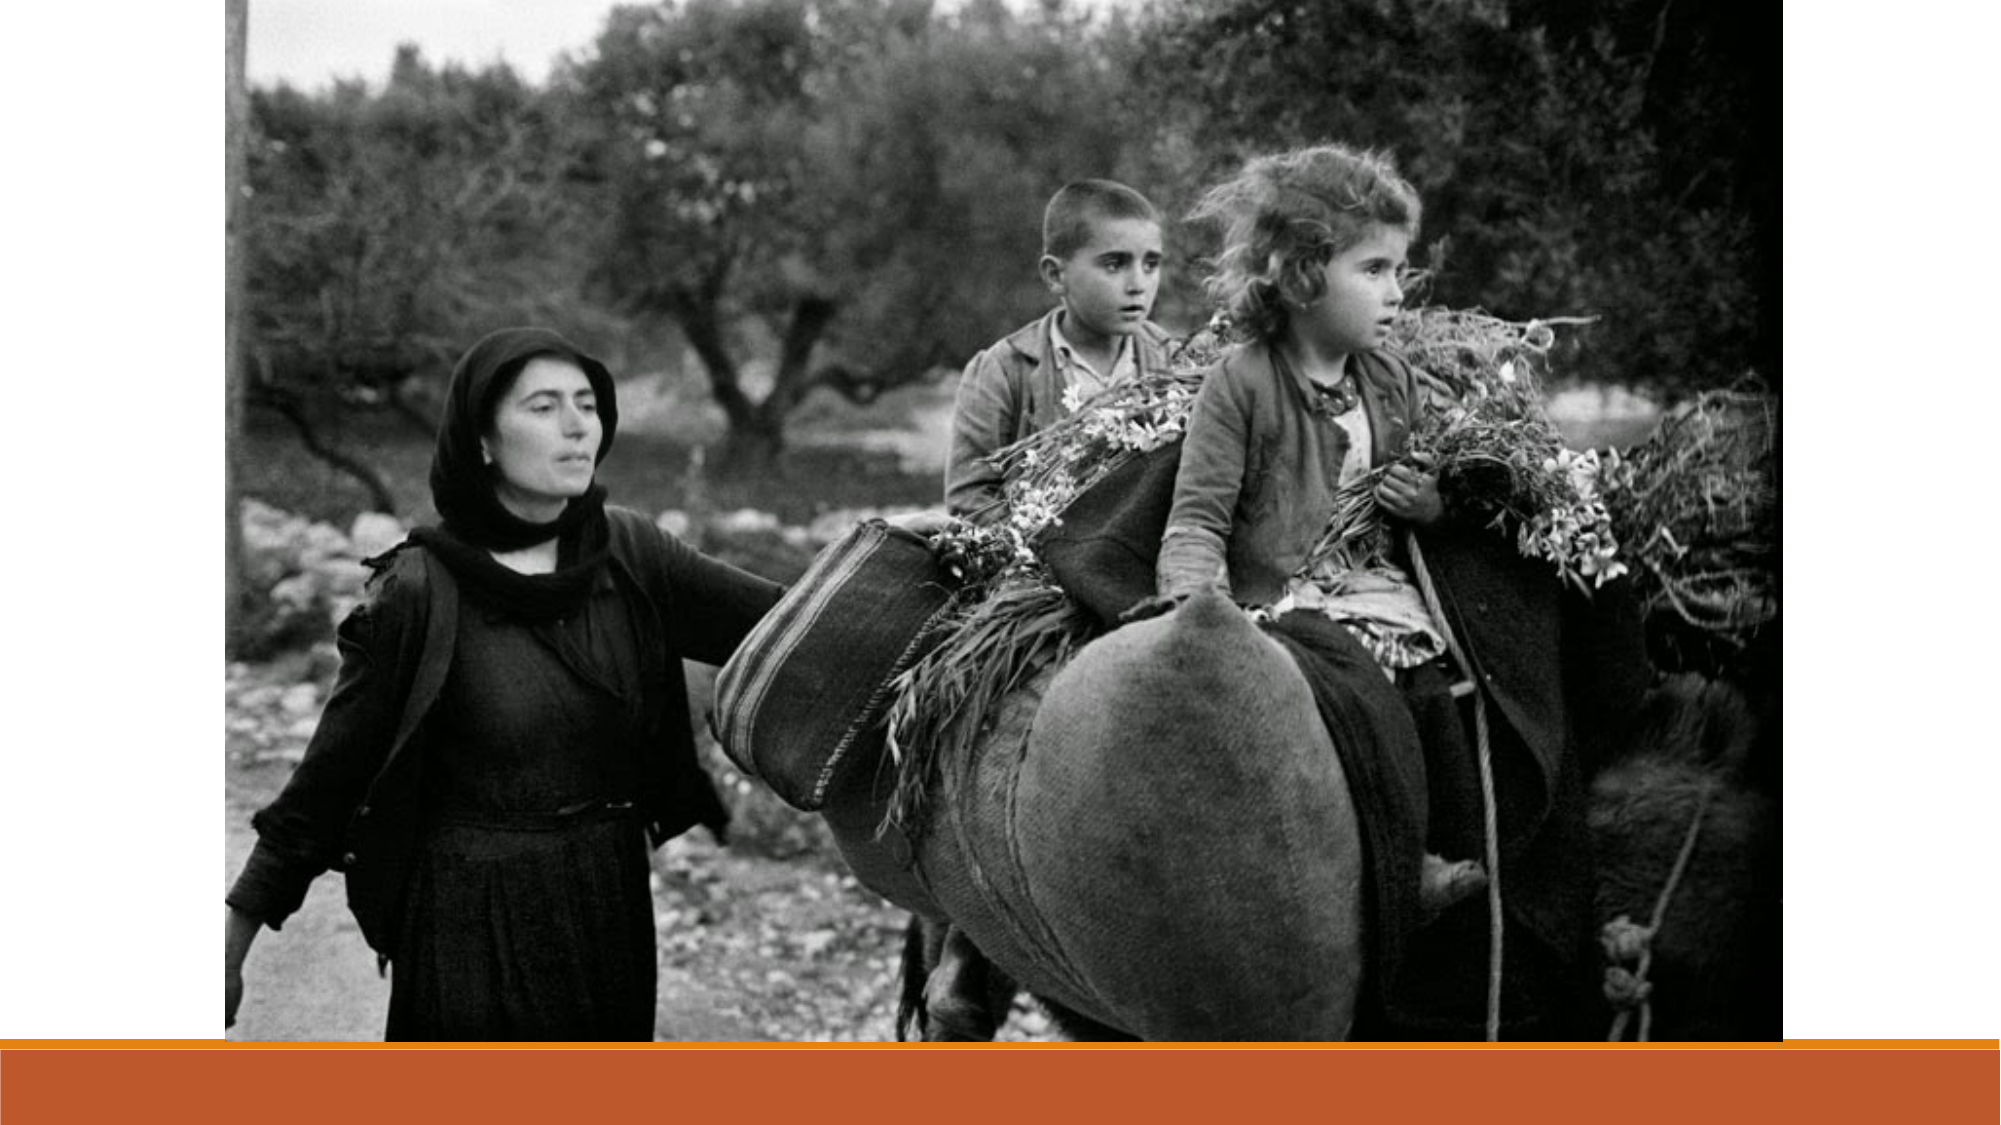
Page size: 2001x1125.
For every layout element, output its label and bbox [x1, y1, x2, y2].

picture [224, 0, 1783, 1042]
